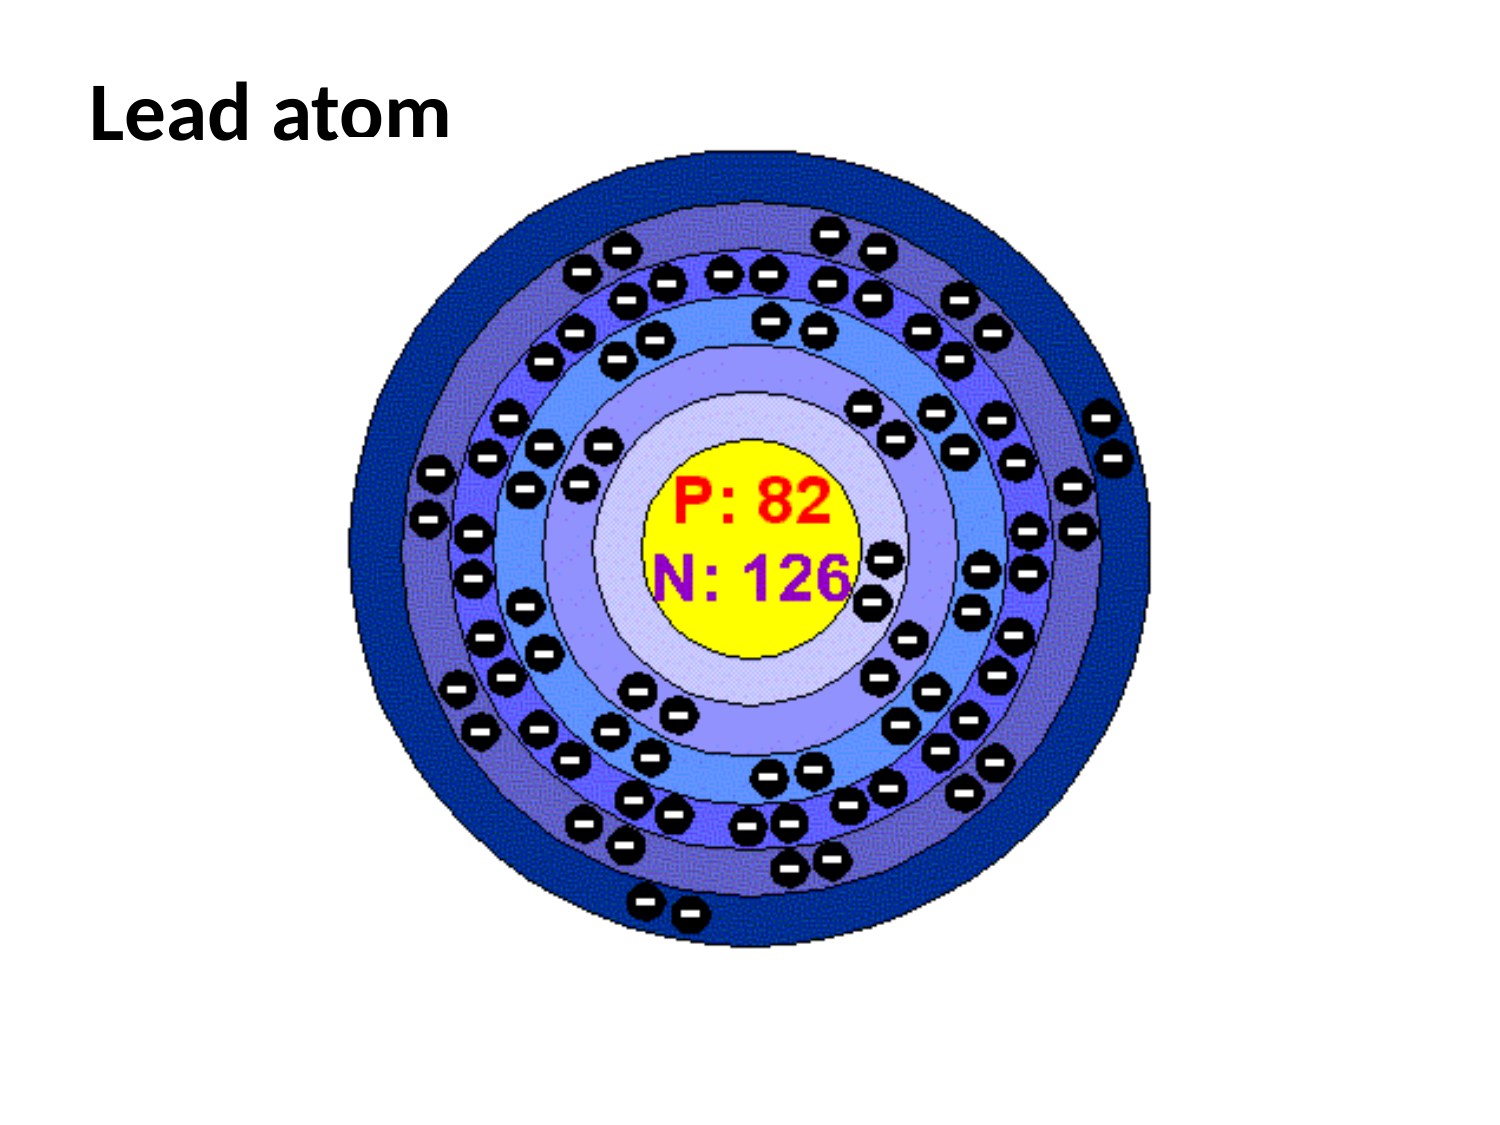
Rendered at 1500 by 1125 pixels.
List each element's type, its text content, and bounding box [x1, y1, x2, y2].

text_box Lead atom [75, 50, 850, 165]
picture [337, 137, 1163, 958]
